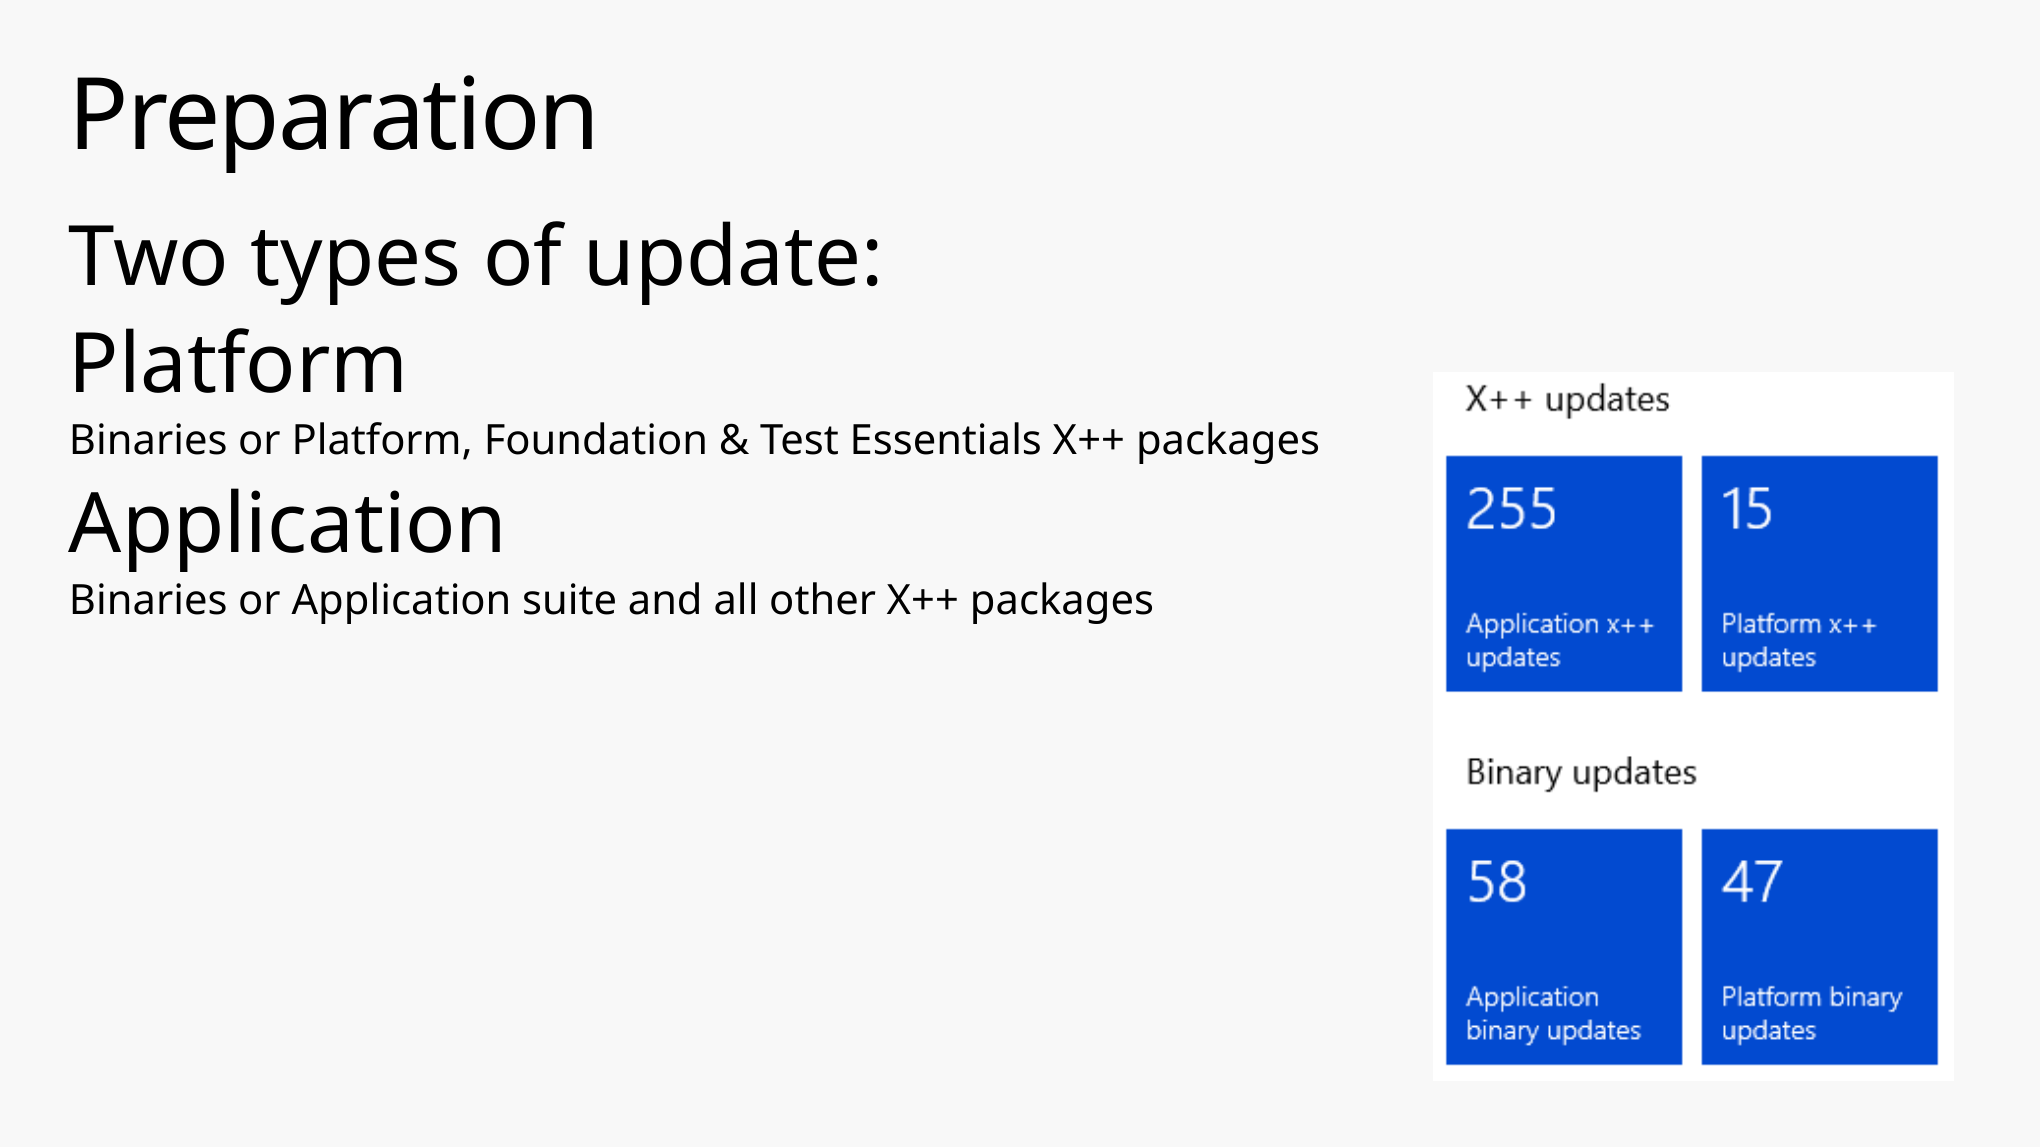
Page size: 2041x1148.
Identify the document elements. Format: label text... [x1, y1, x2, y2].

list Two types of update: Platform Binaries or Platform, Foundation & Test Essentials X++ packages Application Binaries or Application suite and all other X++ packages [45, 198, 1996, 654]
picture [1433, 372, 1954, 1082]
title Preparation [45, 48, 1996, 198]
